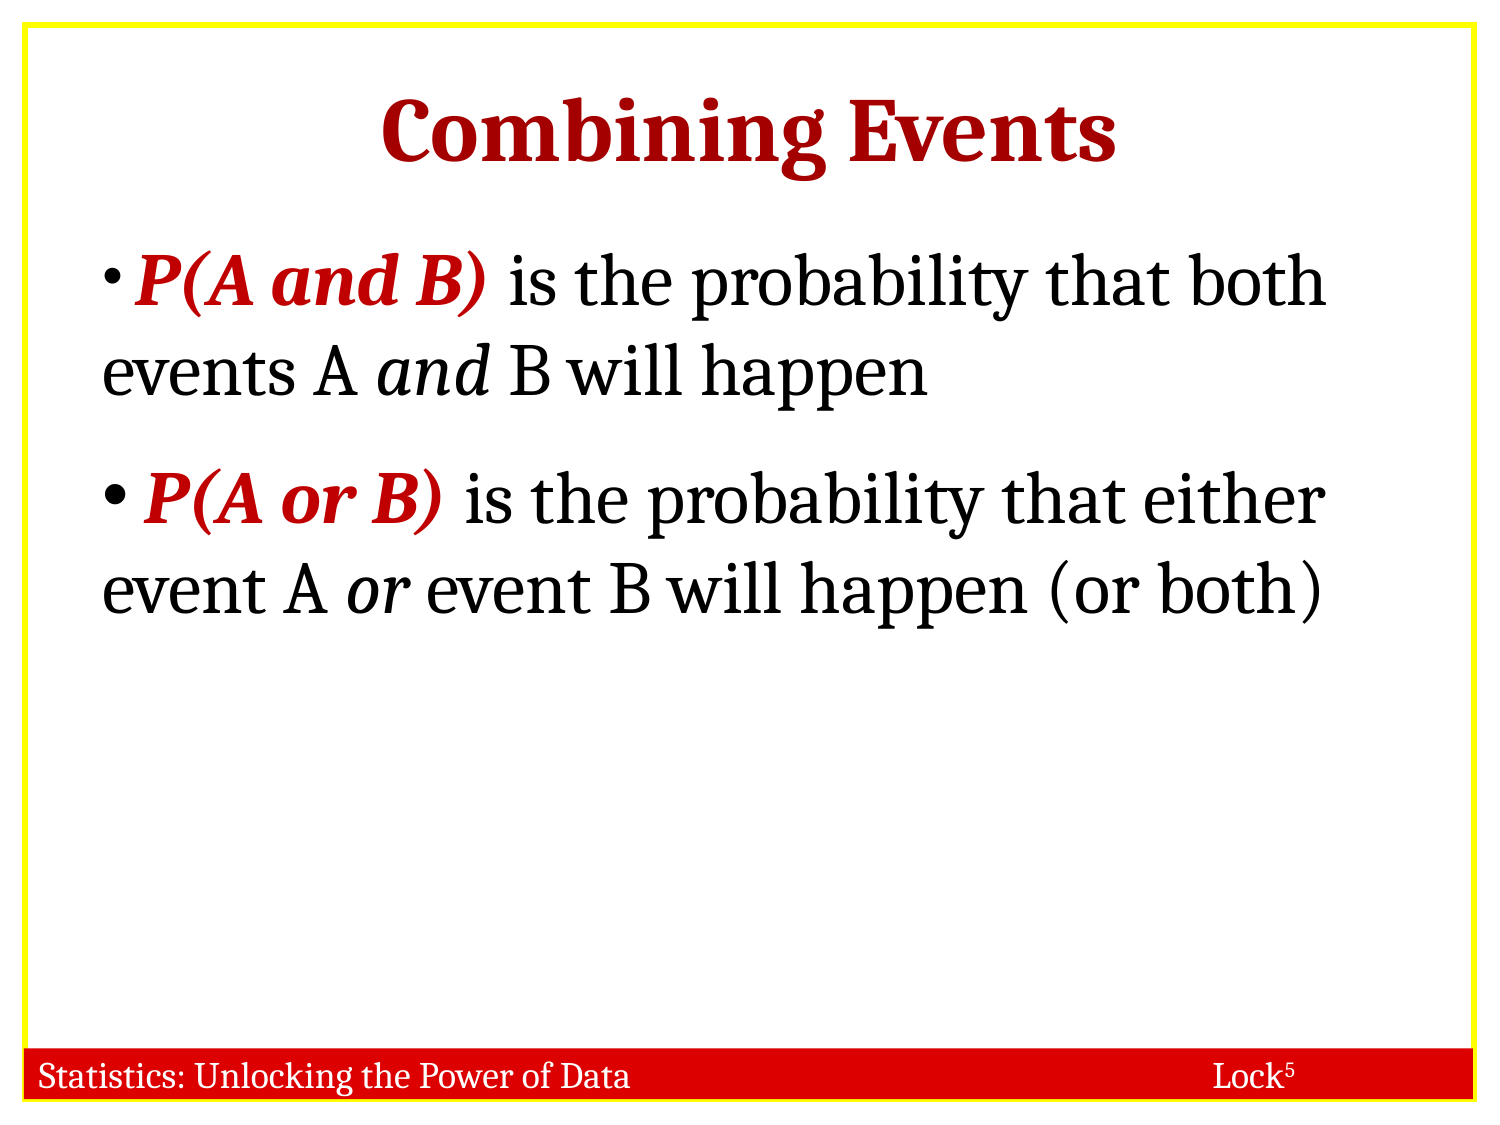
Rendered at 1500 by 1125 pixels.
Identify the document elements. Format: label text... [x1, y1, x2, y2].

text_box P(A and B) is the probability that both events A and B will happen P(A or B) is the probability that either event A or event B will happen (or both) [87, 223, 1425, 753]
text_box Combining Events [81, 62, 1419, 263]
